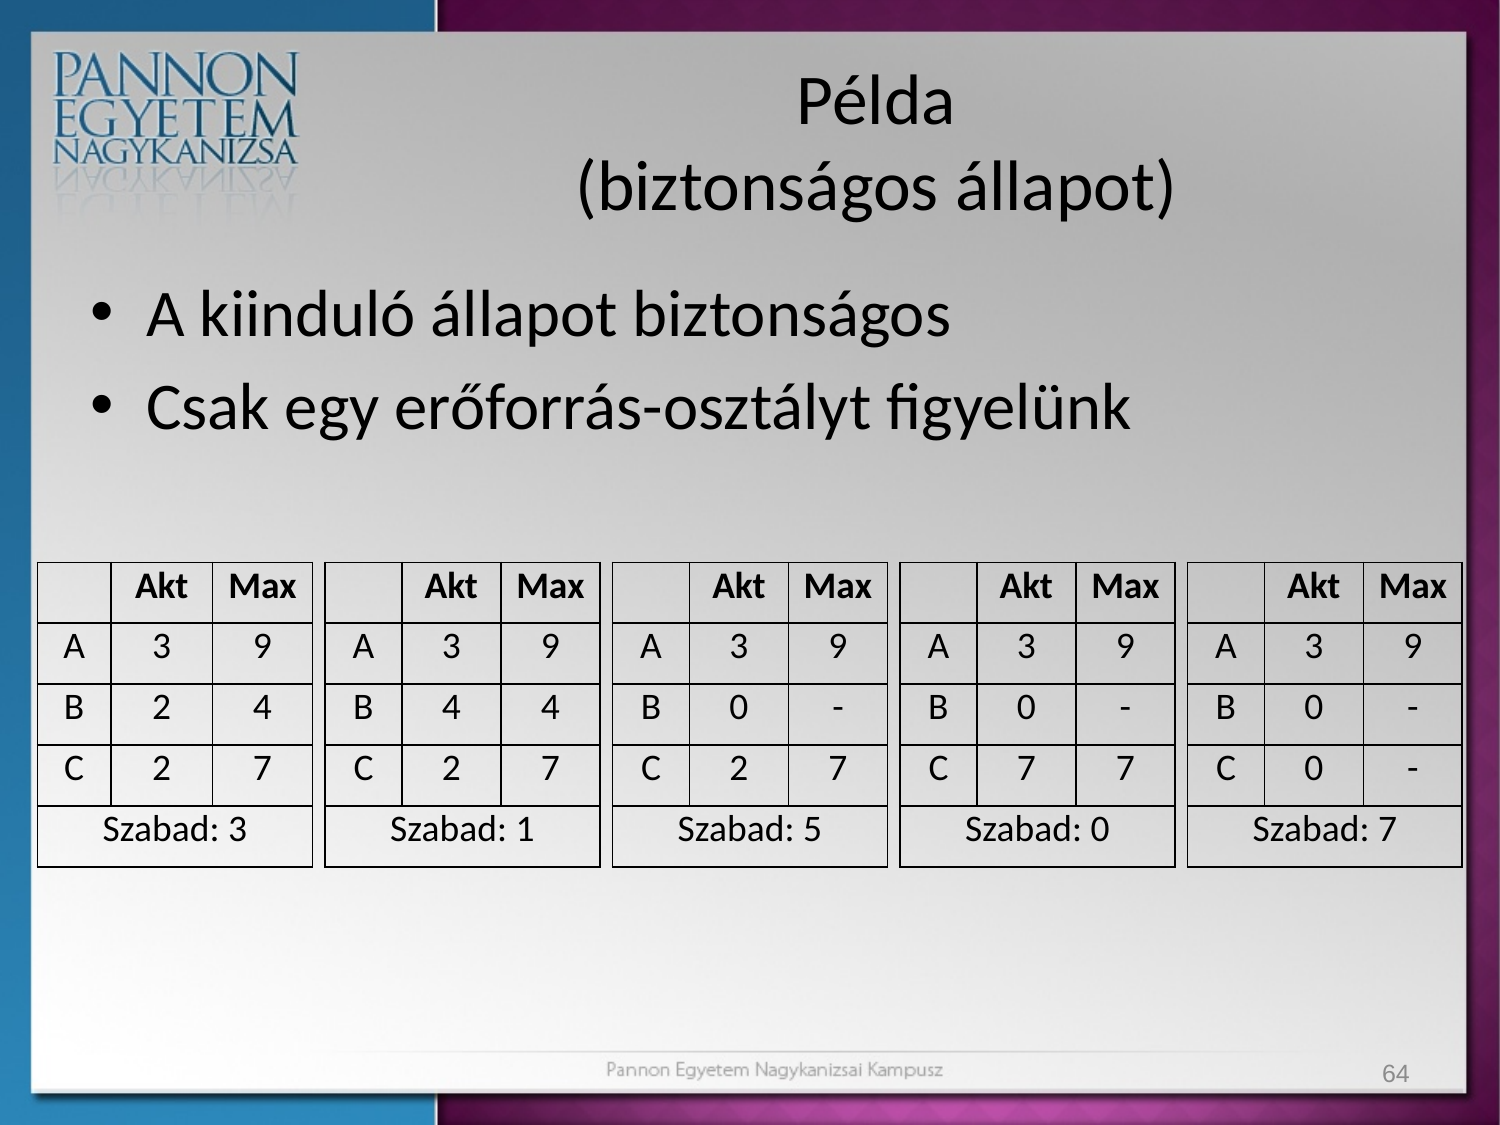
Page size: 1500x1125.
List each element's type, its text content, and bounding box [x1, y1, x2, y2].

table_cell 2 [690, 746, 788, 805]
table_header Max [1364, 563, 1461, 622]
table_cell 2 [112, 685, 212, 744]
table_header Max [1077, 563, 1174, 622]
slide_number 64 [1074, 1042, 1425, 1103]
table_cell C [326, 746, 401, 805]
table_cell B [1188, 685, 1264, 744]
table_cell B [901, 685, 976, 744]
table_cell 0 [1265, 746, 1363, 805]
table_cell 0 [978, 685, 1075, 744]
table_cell 7 [978, 746, 1075, 805]
table_header Akt [978, 563, 1075, 622]
table_cell B [613, 685, 689, 744]
table_cell - [789, 685, 887, 744]
table_cell C [38, 746, 110, 805]
table_cell 7 [1077, 746, 1174, 805]
table_cell Szabad: 0 [901, 807, 1174, 866]
table_cell A [1188, 624, 1264, 683]
table_cell 0 [1265, 685, 1363, 744]
table_cell A [38, 624, 110, 683]
table_cell 9 [1364, 624, 1461, 683]
table_cell Szabad: 5 [613, 807, 887, 866]
table_cell 2 [112, 746, 212, 805]
table_cell Szabad: 3 [38, 807, 312, 866]
table_cell 0 [690, 685, 788, 744]
title Példa (biztonságos állapot) [328, 45, 1425, 233]
table_cell 3 [690, 624, 788, 683]
table_cell A [613, 624, 689, 683]
table_cell 9 [502, 624, 599, 683]
table_header Max [502, 563, 599, 622]
table_cell C [613, 746, 689, 805]
list A kiinduló állapot biztonságos Csak egy erőforrás-osztályt figyelünk [75, 262, 1425, 1038]
table_cell 3 [403, 624, 500, 683]
table_cell A [901, 624, 976, 683]
table_header Max [789, 563, 887, 622]
picture [0, 0, 1500, 1125]
table_cell B [38, 685, 110, 744]
table_cell 3 [1265, 624, 1363, 683]
table_cell 9 [789, 624, 887, 683]
table_cell 7 [502, 746, 599, 805]
table_header Akt [112, 563, 212, 622]
table_cell 4 [213, 685, 312, 744]
table_cell 2 [403, 746, 500, 805]
table_header Akt [1265, 563, 1363, 622]
table_cell B [326, 685, 401, 744]
table_cell 3 [112, 624, 212, 683]
table_header [613, 563, 689, 622]
table_header [901, 563, 976, 622]
table_cell - [1364, 746, 1461, 805]
table_cell - [1077, 685, 1174, 744]
table_cell 4 [502, 685, 599, 744]
table_cell 7 [213, 746, 312, 805]
table_cell Szabad: 1 [326, 807, 599, 866]
table_cell 4 [403, 685, 500, 744]
table_cell 9 [1077, 624, 1174, 683]
table_cell C [901, 746, 976, 805]
table_header [326, 563, 401, 622]
table_header Max [213, 563, 312, 622]
table_cell - [1364, 685, 1461, 744]
table_cell 7 [789, 746, 887, 805]
table_header [38, 563, 110, 622]
table_cell A [326, 624, 401, 683]
table_header Akt [403, 563, 500, 622]
table_cell 3 [978, 624, 1075, 683]
table_cell 9 [213, 624, 312, 683]
table_header Akt [690, 563, 788, 622]
table_cell Szabad: 7 [1188, 807, 1461, 866]
table_cell C [1188, 746, 1264, 805]
table_header [1188, 563, 1264, 622]
